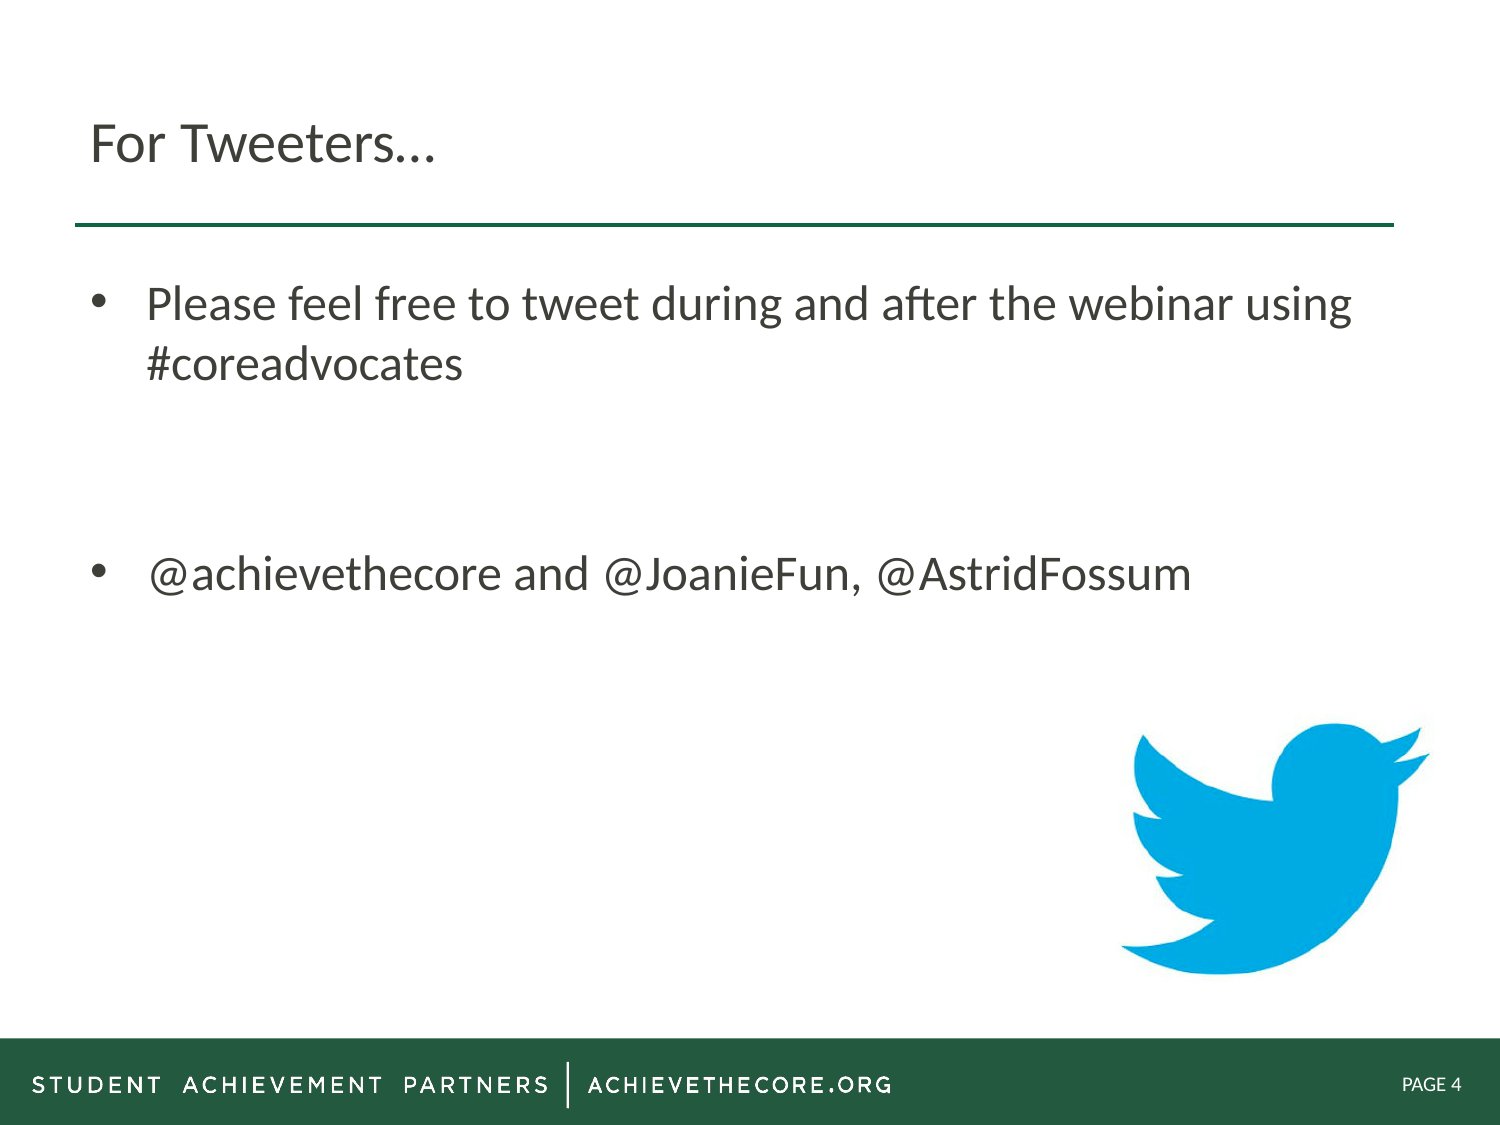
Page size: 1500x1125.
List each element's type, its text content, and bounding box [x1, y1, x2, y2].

picture [1067, 693, 1500, 1005]
title For Tweeters… [75, 45, 1425, 233]
list Please feel free to tweet during and after the webinar using #coreadvocates @achievethecore and @JoanieFun, @AstridFossum [75, 262, 1425, 1005]
picture [12, 1055, 911, 1112]
